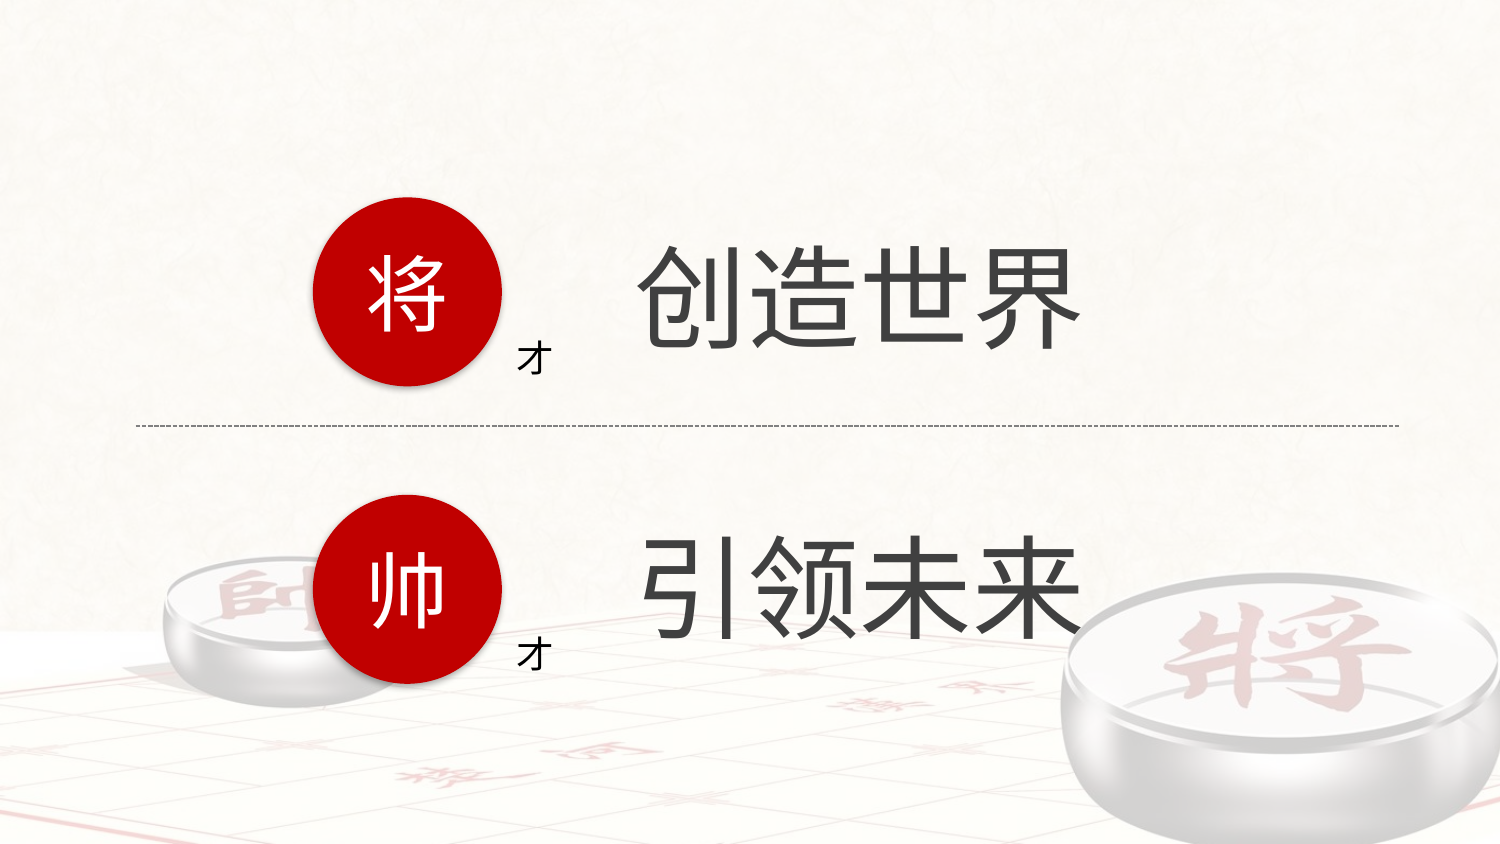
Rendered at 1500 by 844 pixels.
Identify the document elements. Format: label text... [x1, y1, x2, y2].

text_box 将 [312, 197, 502, 387]
text_box 才 [501, 327, 561, 388]
text_box 才 [501, 623, 561, 683]
text_box 创造世界 [620, 220, 1188, 371]
text_box 帅 [312, 494, 502, 684]
text_box 引领未来 [620, 510, 1188, 661]
